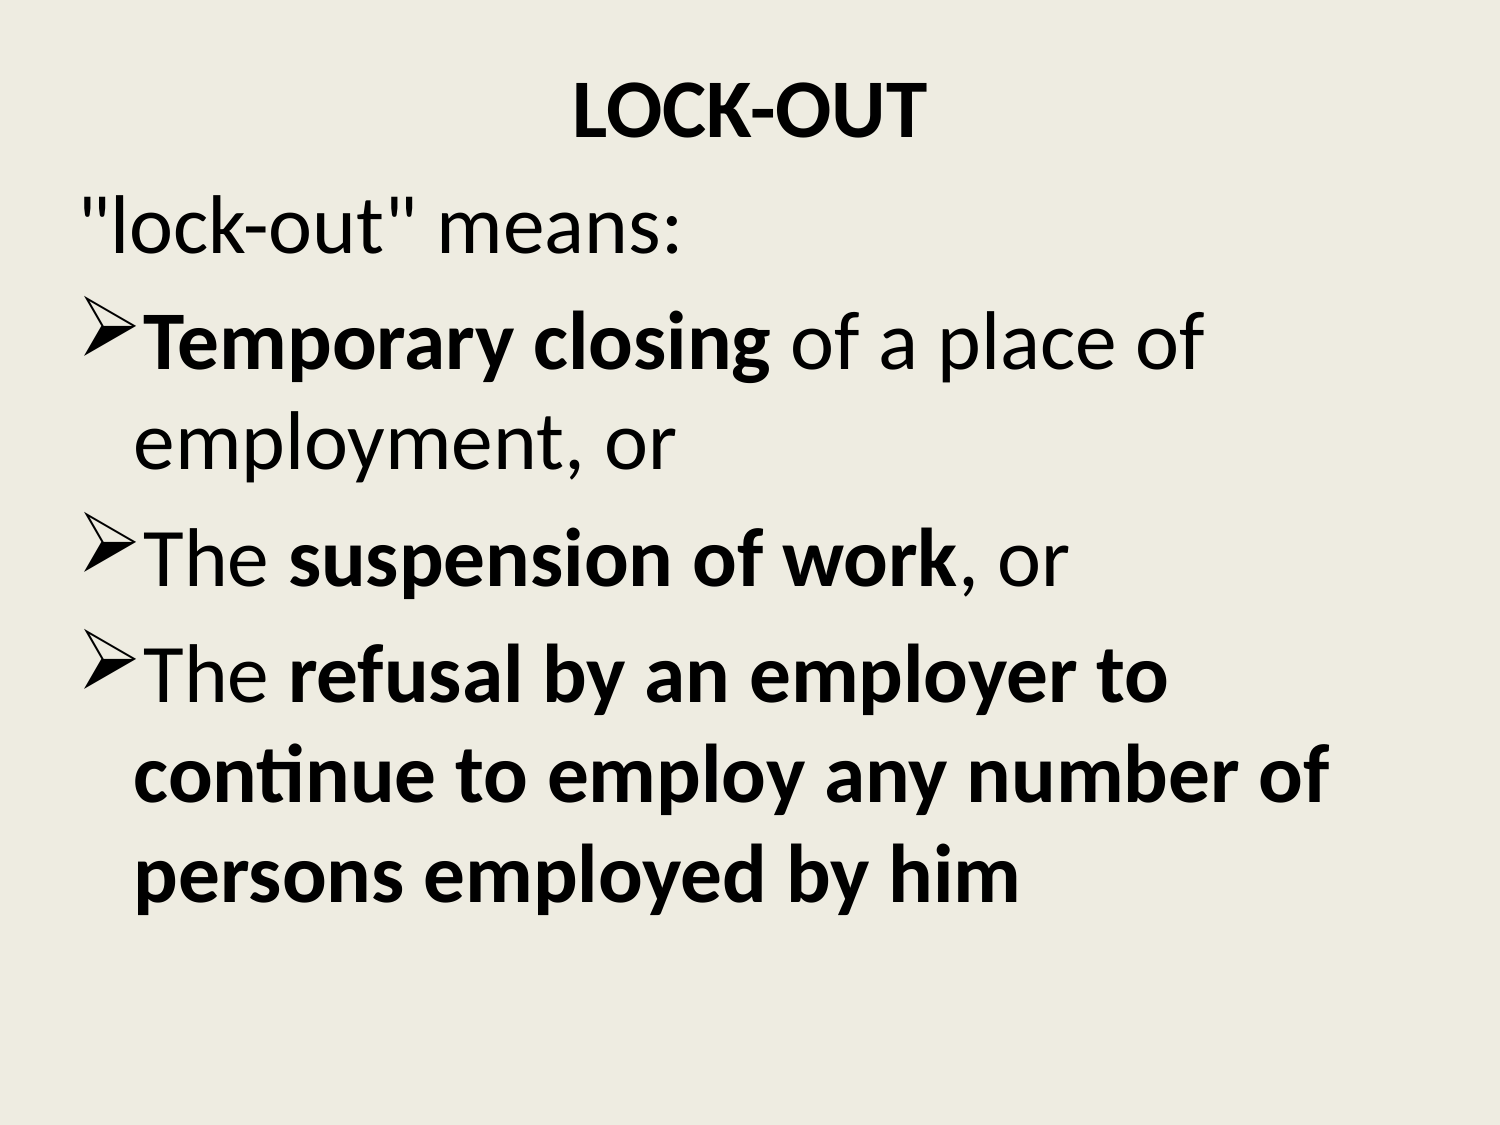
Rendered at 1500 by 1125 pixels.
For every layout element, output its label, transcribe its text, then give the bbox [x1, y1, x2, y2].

title LOCK-OUT [75, 45, 1425, 162]
list "lock-out" means: Temporary closing of a place of employment, or The suspension of work, or The refusal by an employer to continue to employ any number of persons employed by him [62, 162, 1438, 1063]
